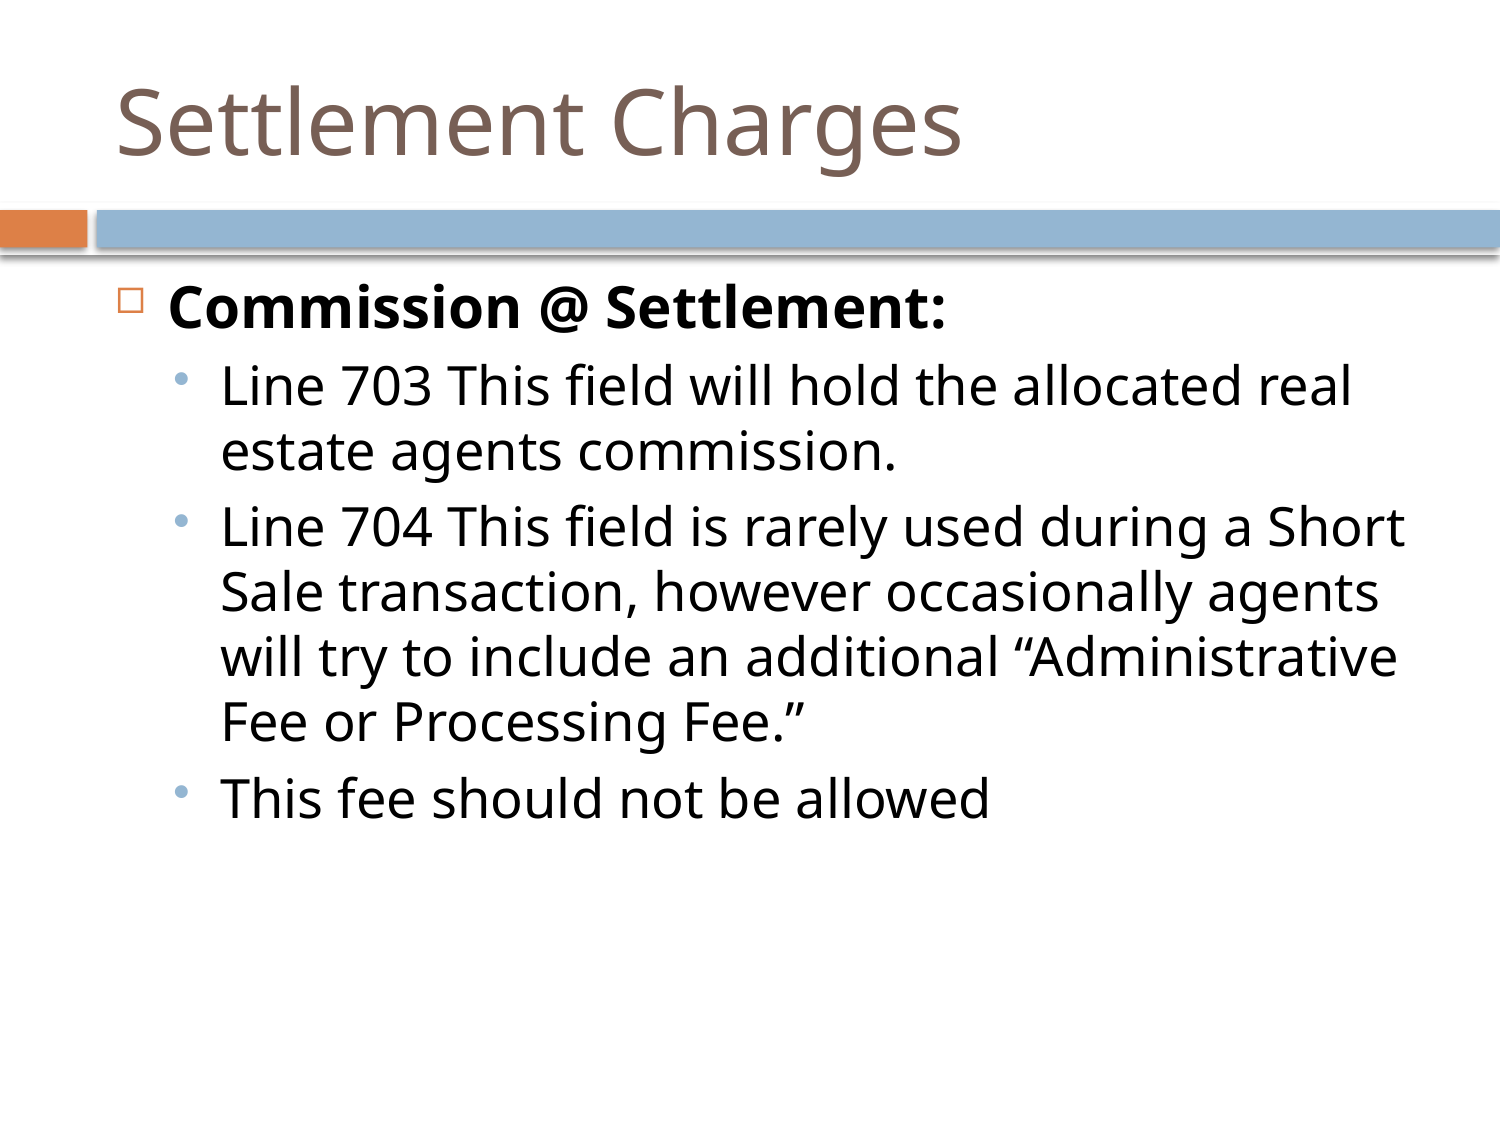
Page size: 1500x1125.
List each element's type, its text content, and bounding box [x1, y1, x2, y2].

title Settlement Charges [100, 37, 1438, 200]
list Commission @ Settlement: Line 703 This field will hold the allocated real estate agents commission. Line 704 This field is rarely used during a Short Sale transaction, however occasionally agents will try to include an additional “Administrative Fee or Processing Fee.” This fee should not be allowed [100, 262, 1438, 1000]
